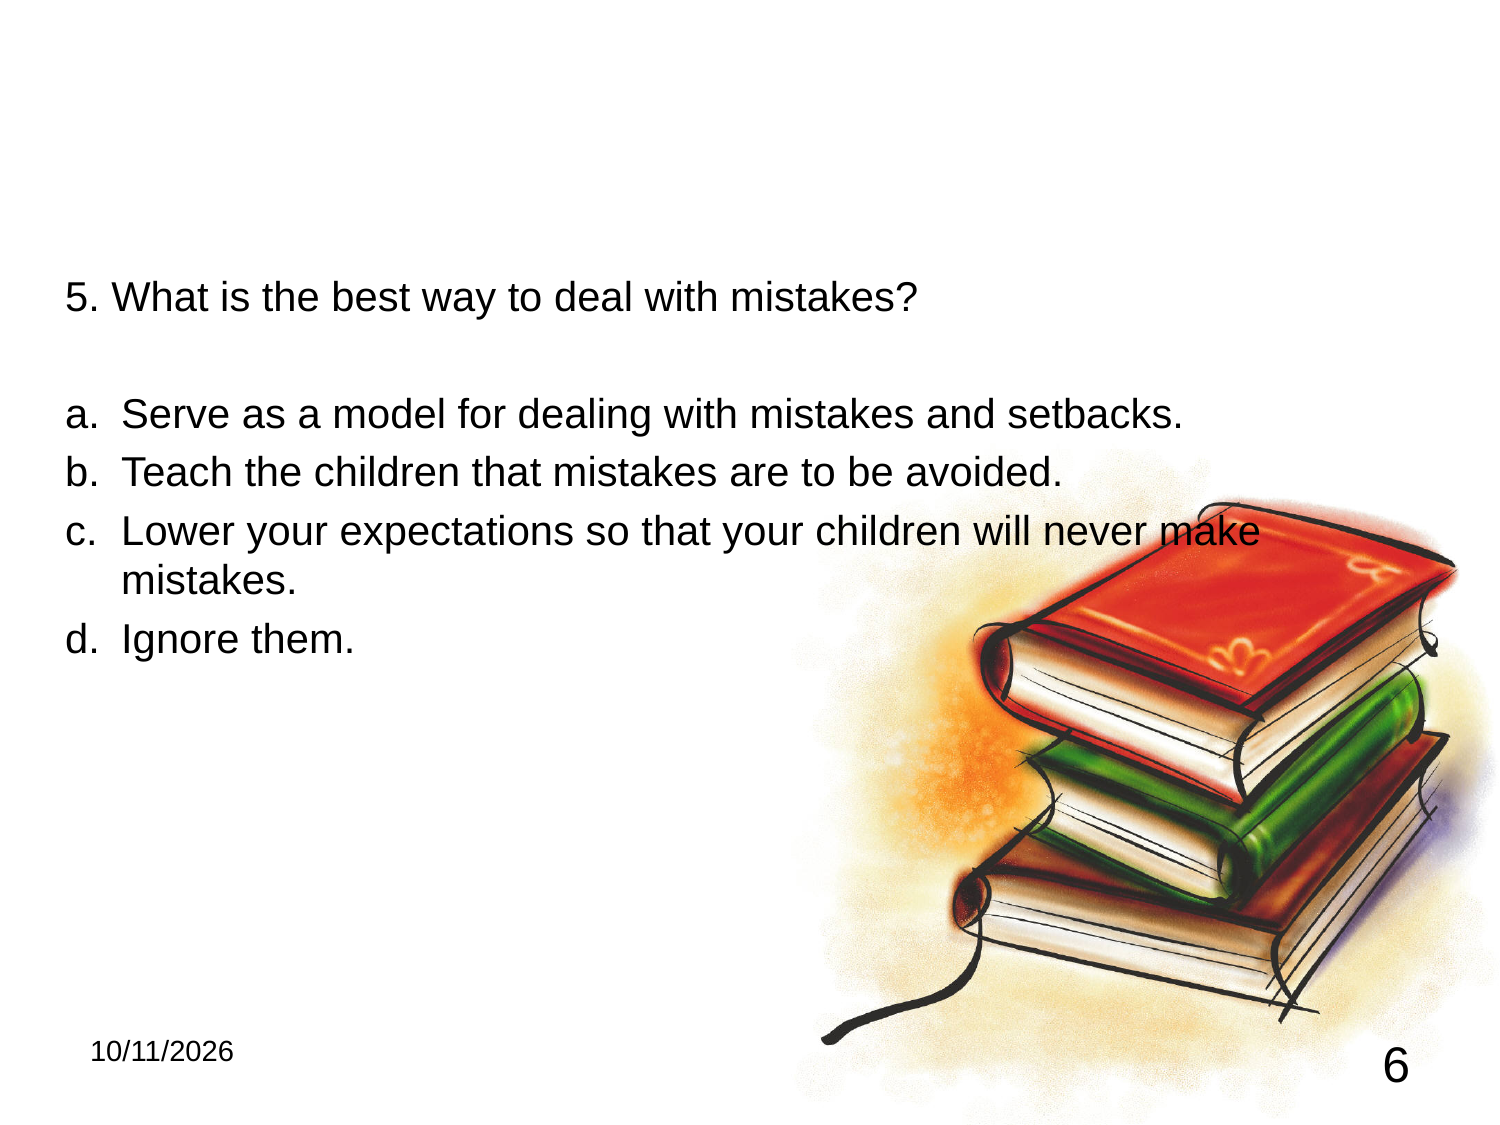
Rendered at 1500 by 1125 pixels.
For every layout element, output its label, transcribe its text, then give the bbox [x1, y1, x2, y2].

picture [774, 399, 1500, 1125]
slide_number 6 [1074, 1024, 1426, 1103]
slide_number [74, 1024, 426, 1103]
list 5. What is the best way to deal with mistakes? a. Serve as a model for dealing with mistakes and setbacks. b. Teach the children that mistakes are to be avoided. c. Lower your expectations so that your children will never make mistakes. d. Ignore them. [49, 262, 1438, 1006]
